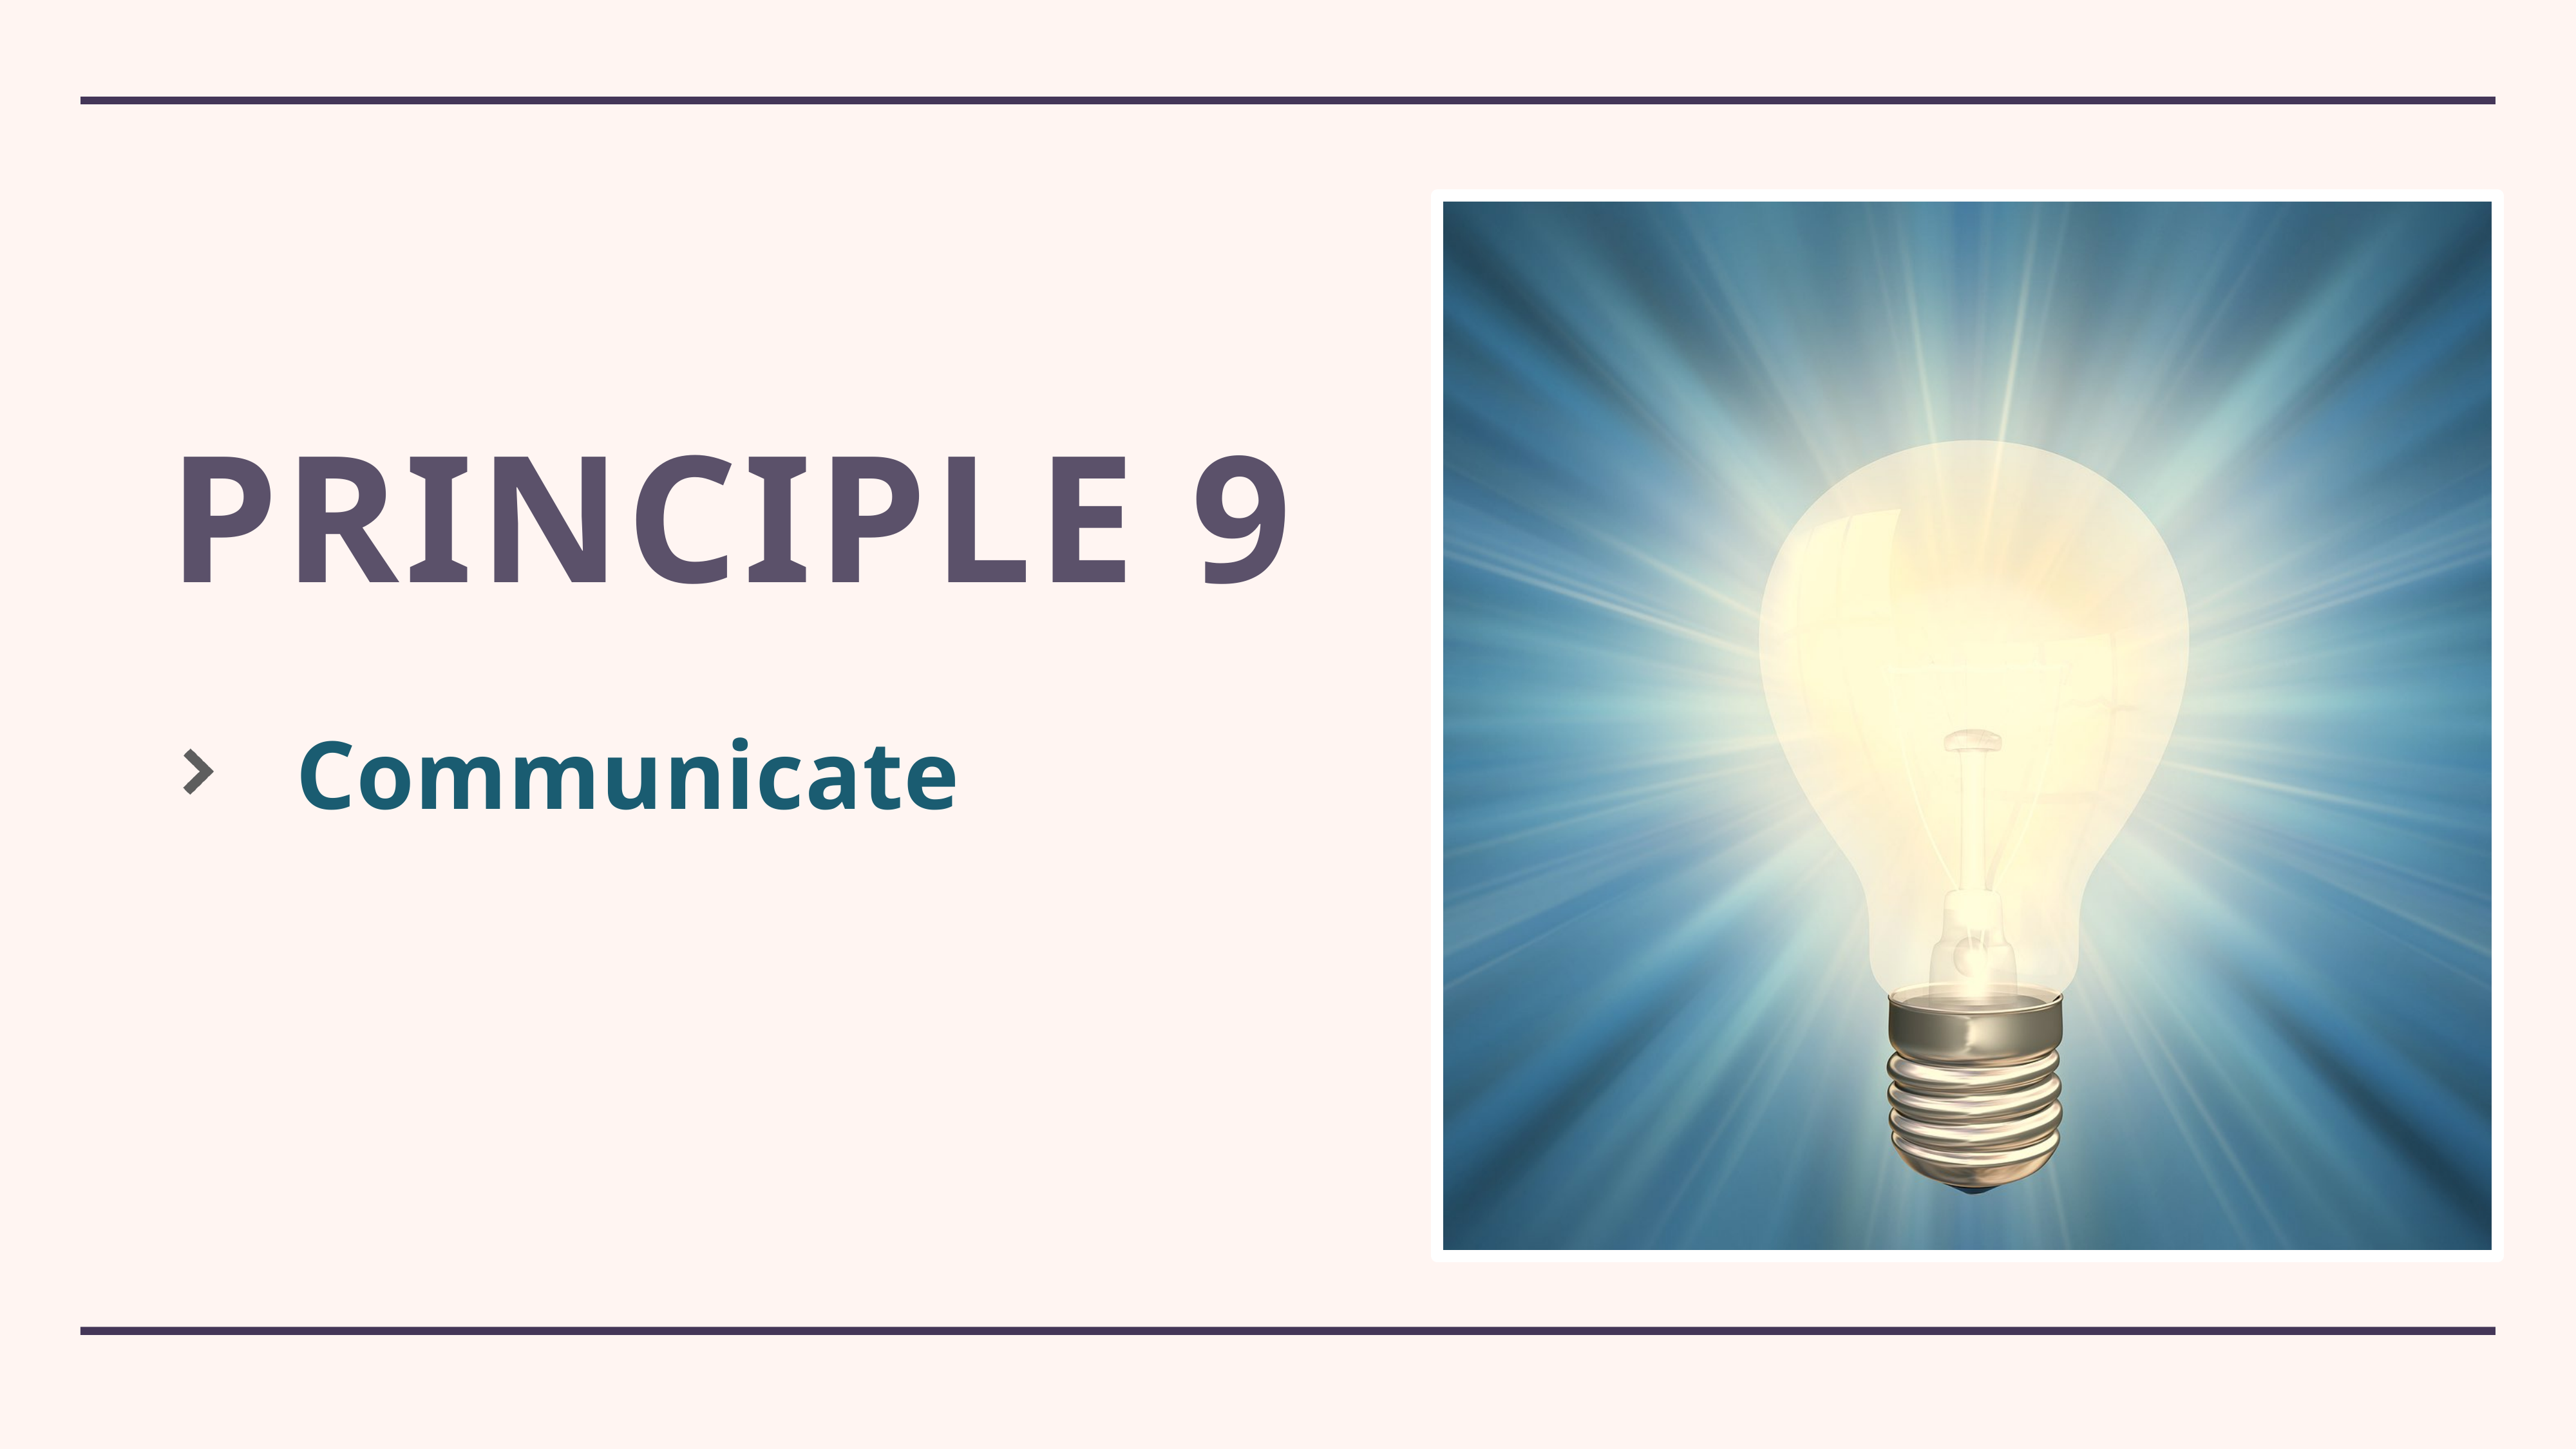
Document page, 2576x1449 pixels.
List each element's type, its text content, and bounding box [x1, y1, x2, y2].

picture [1443, 201, 2492, 1251]
picture [183, 748, 214, 795]
list Communicate [177, 709, 1372, 1288]
title Principle 9 [108, 194, 1354, 627]
